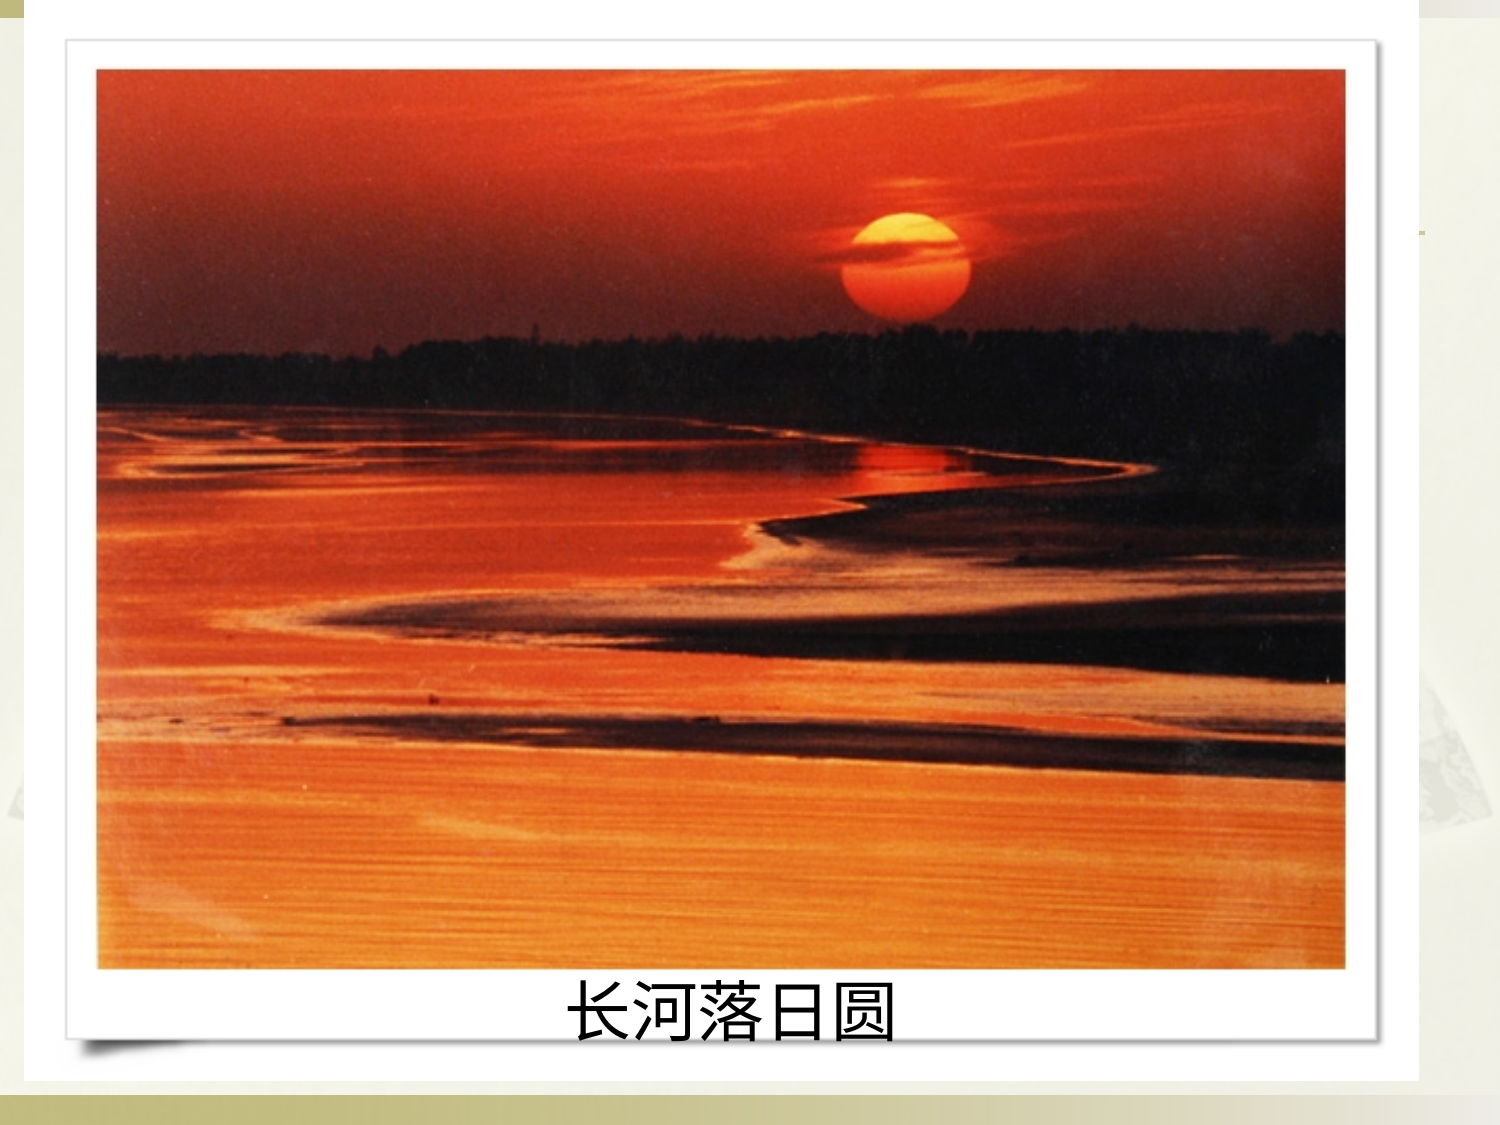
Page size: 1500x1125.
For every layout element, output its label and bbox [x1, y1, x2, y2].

picture [24, 0, 1420, 1081]
